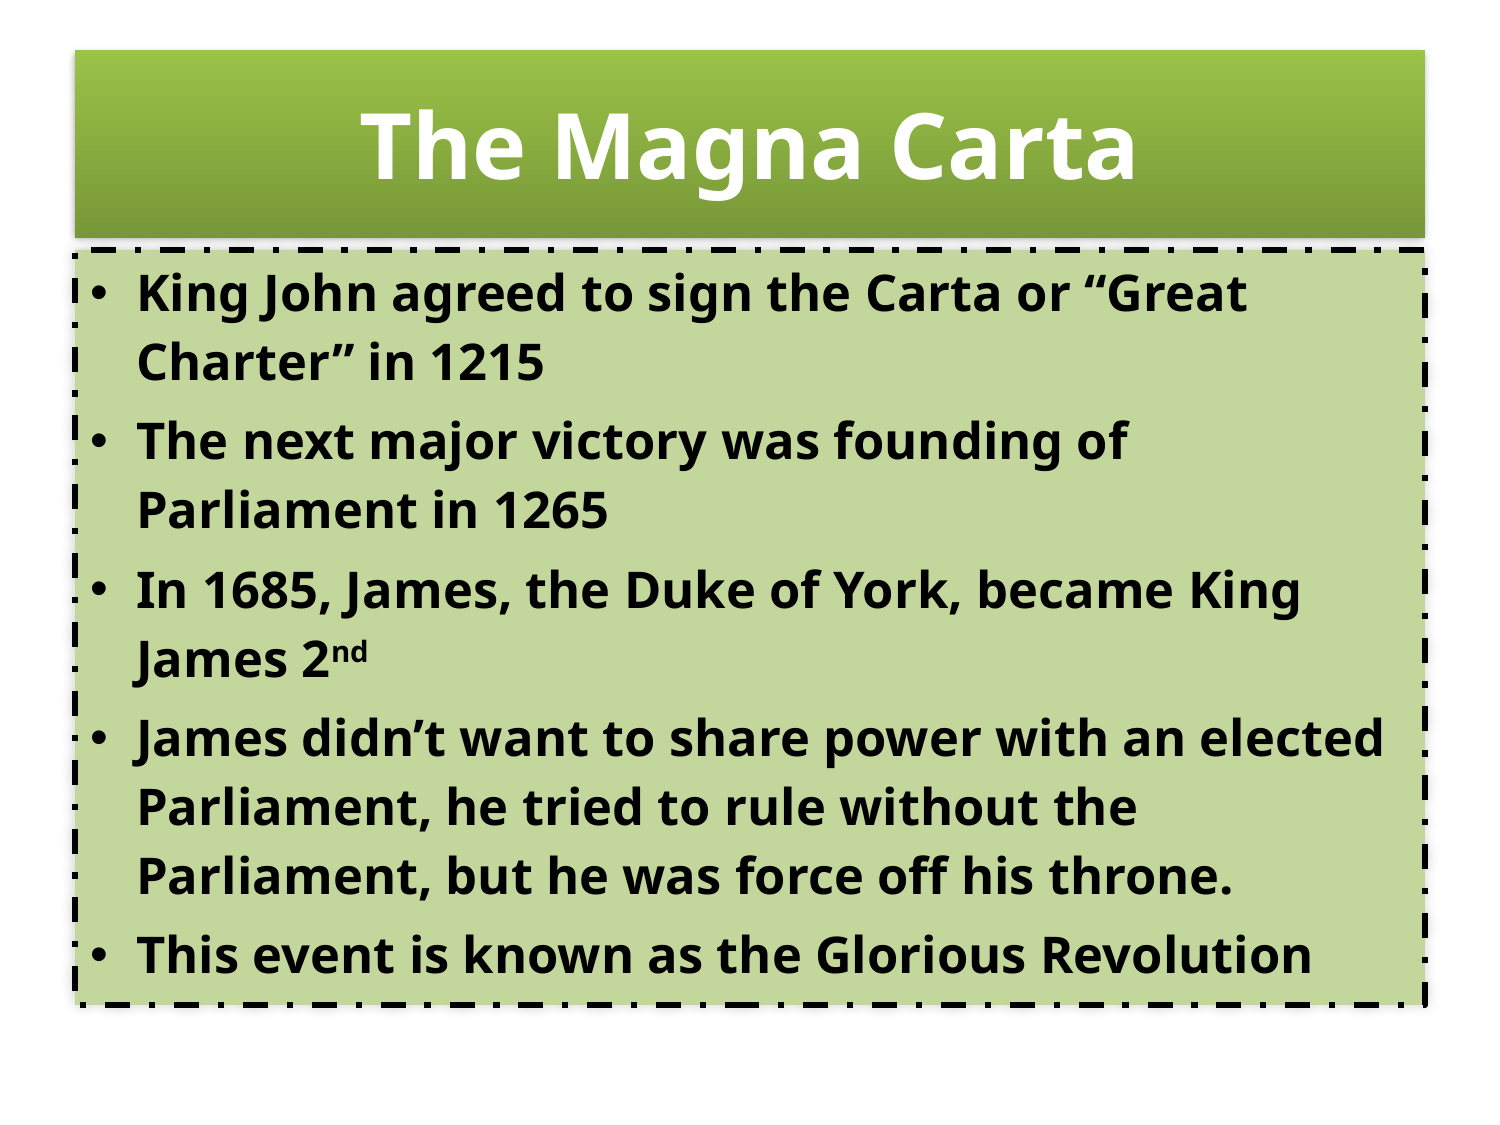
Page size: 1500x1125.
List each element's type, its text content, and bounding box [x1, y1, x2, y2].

list King John agreed to sign the Carta or “Great Charter” in 1215 The next major victory was founding of Parliament in 1265 In 1685, James, the Duke of York, became King James 2nd James didn’t want to share power with an elected Parliament, he tried to rule without the Parliament, but he was force off his throne. This event is known as the Glorious Revolution [75, 249, 1425, 1005]
title The Magna Carta [75, 50, 1425, 238]
